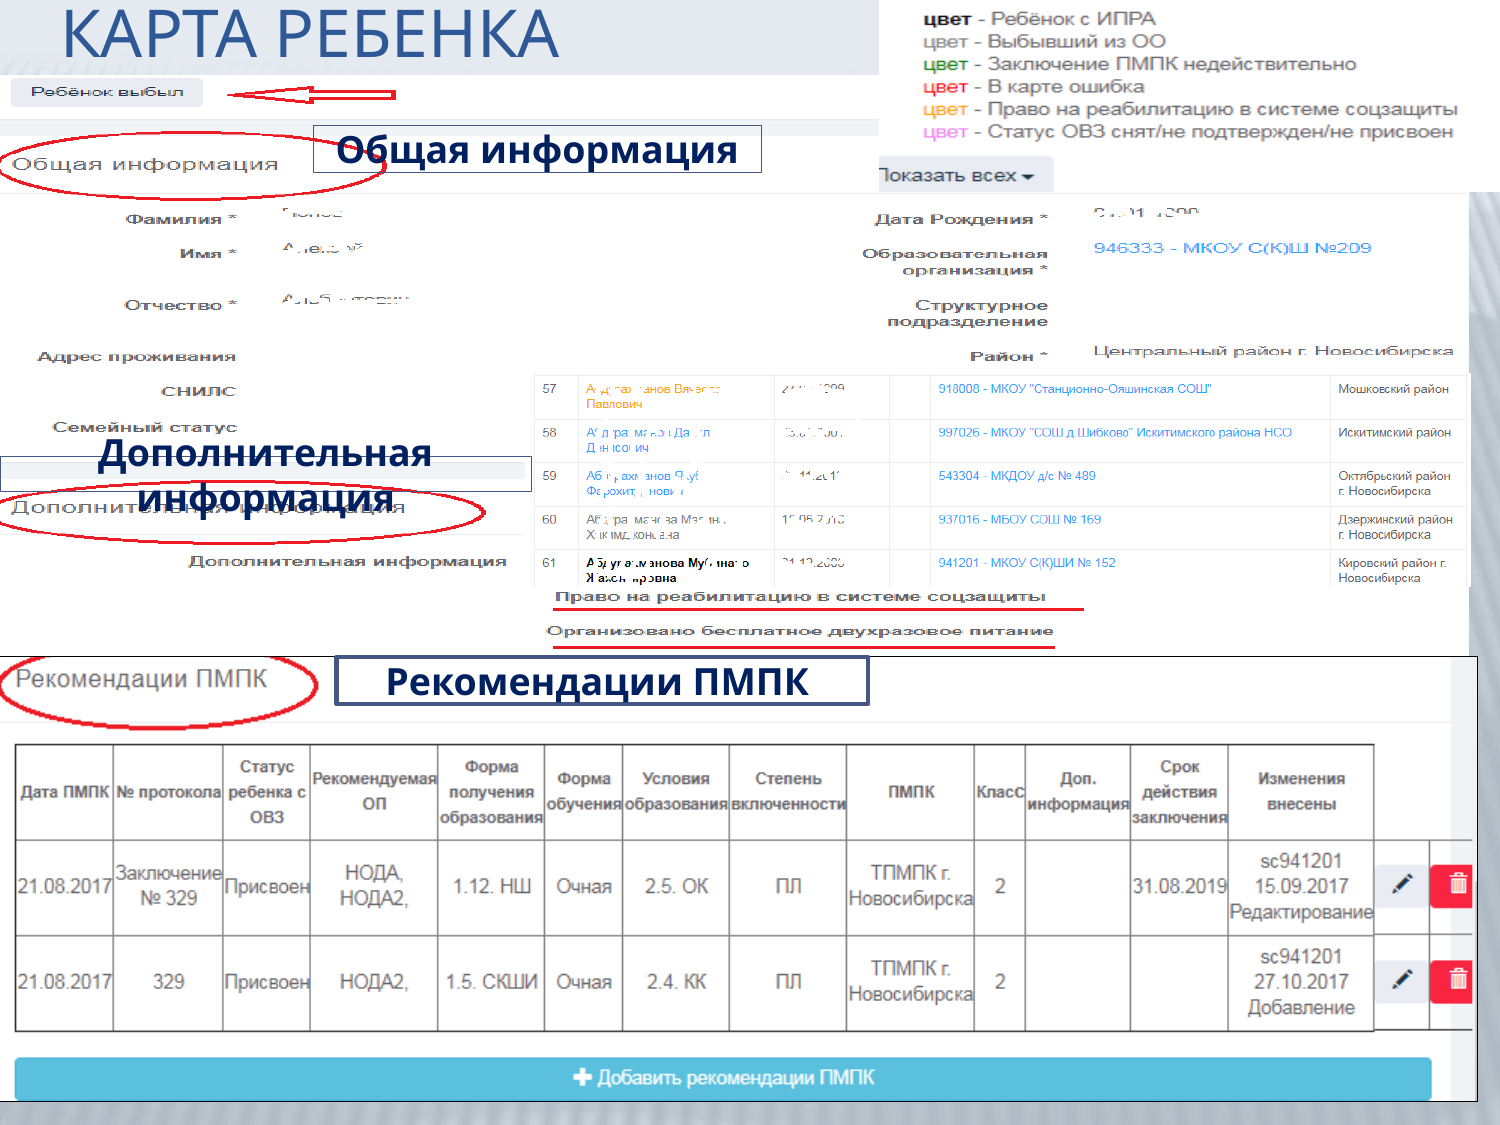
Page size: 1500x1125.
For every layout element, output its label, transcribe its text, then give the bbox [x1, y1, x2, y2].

title Карта ребенка [45, 0, 877, 73]
picture [879, 0, 1500, 192]
picture [0, 75, 1471, 656]
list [0, 656, 1478, 1102]
